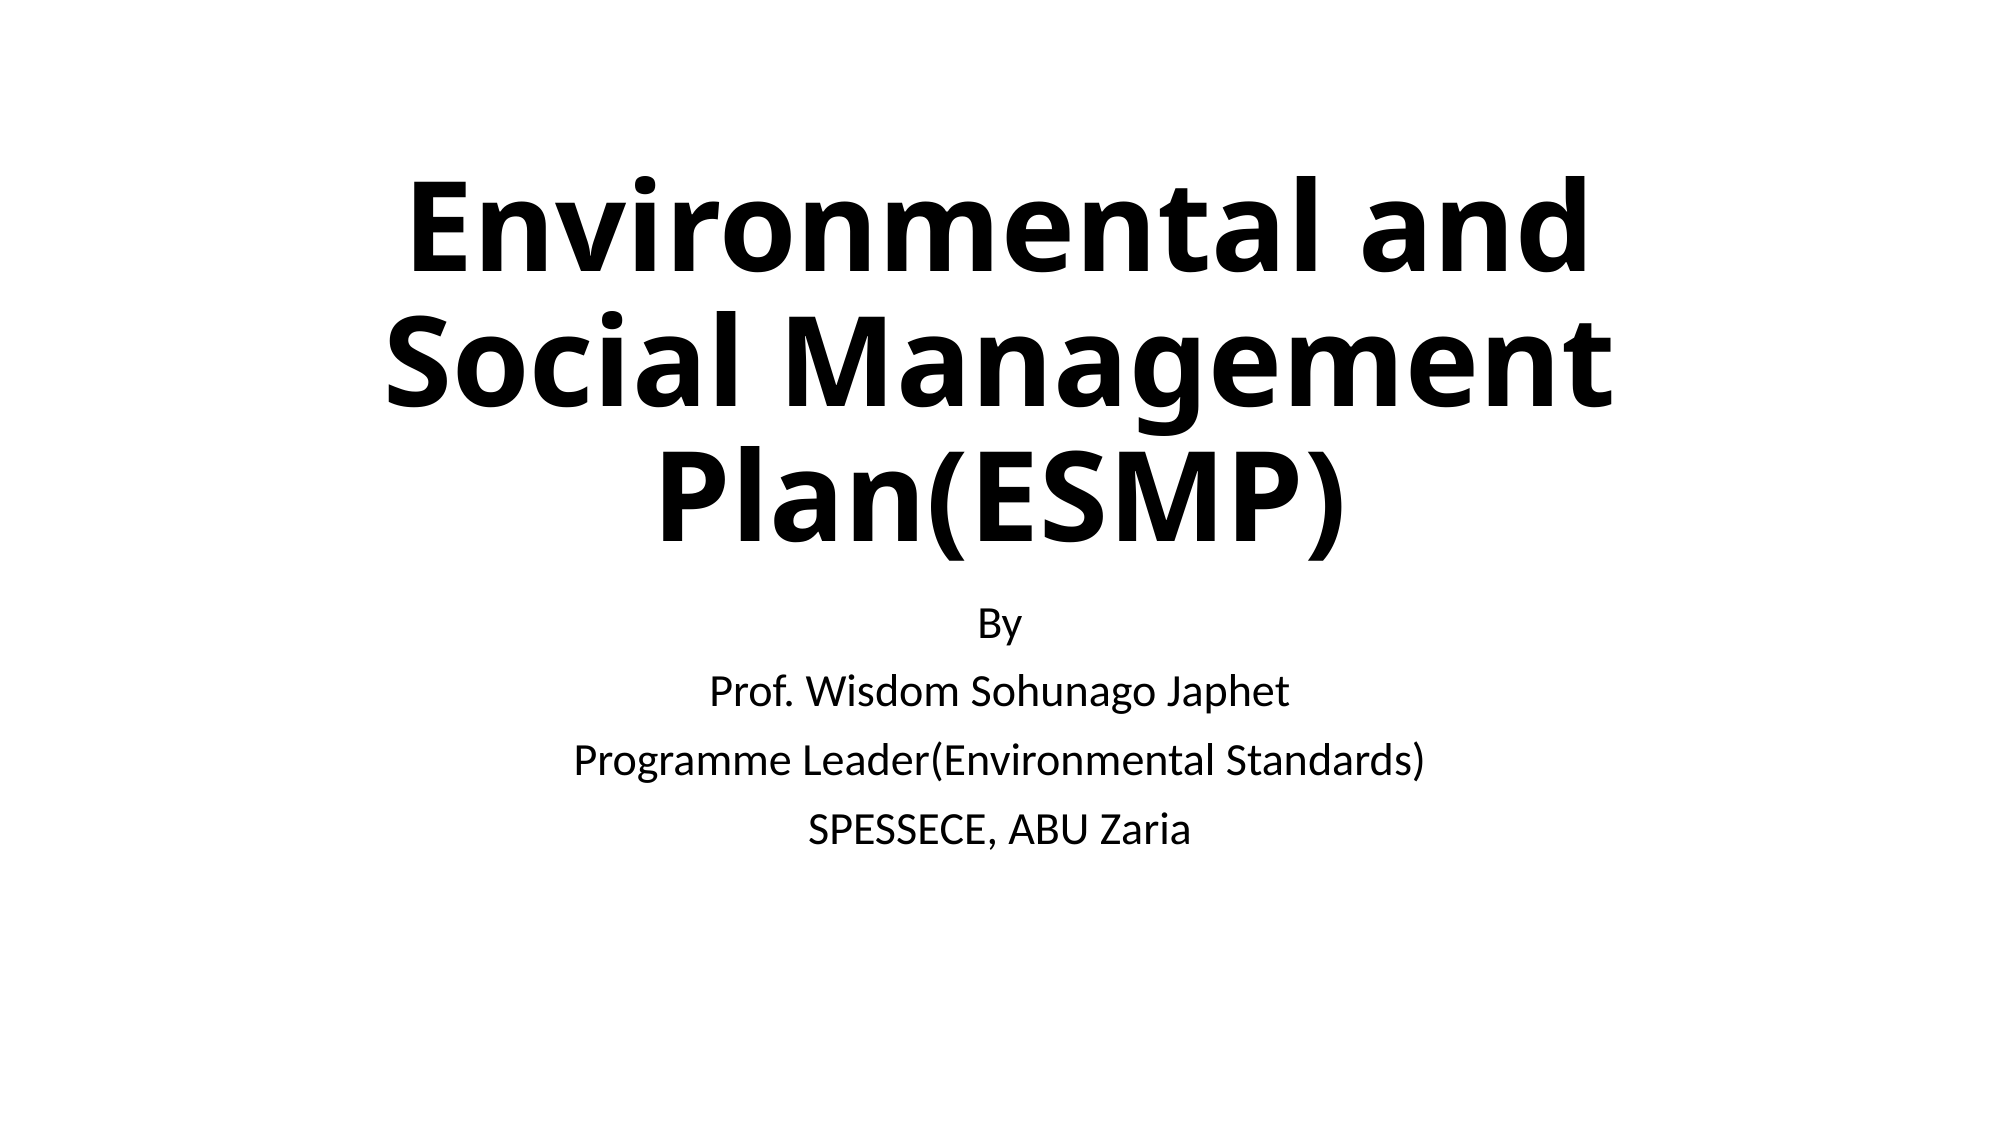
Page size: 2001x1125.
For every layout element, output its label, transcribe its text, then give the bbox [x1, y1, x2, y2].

title Environmental and Social Management Plan(ESMP) [249, 184, 1750, 576]
subtitle By Prof. Wisdom Sohunago Japhet Programme Leader(Environmental Standards) SPESSECE, ABU Zaria [249, 590, 1750, 863]
